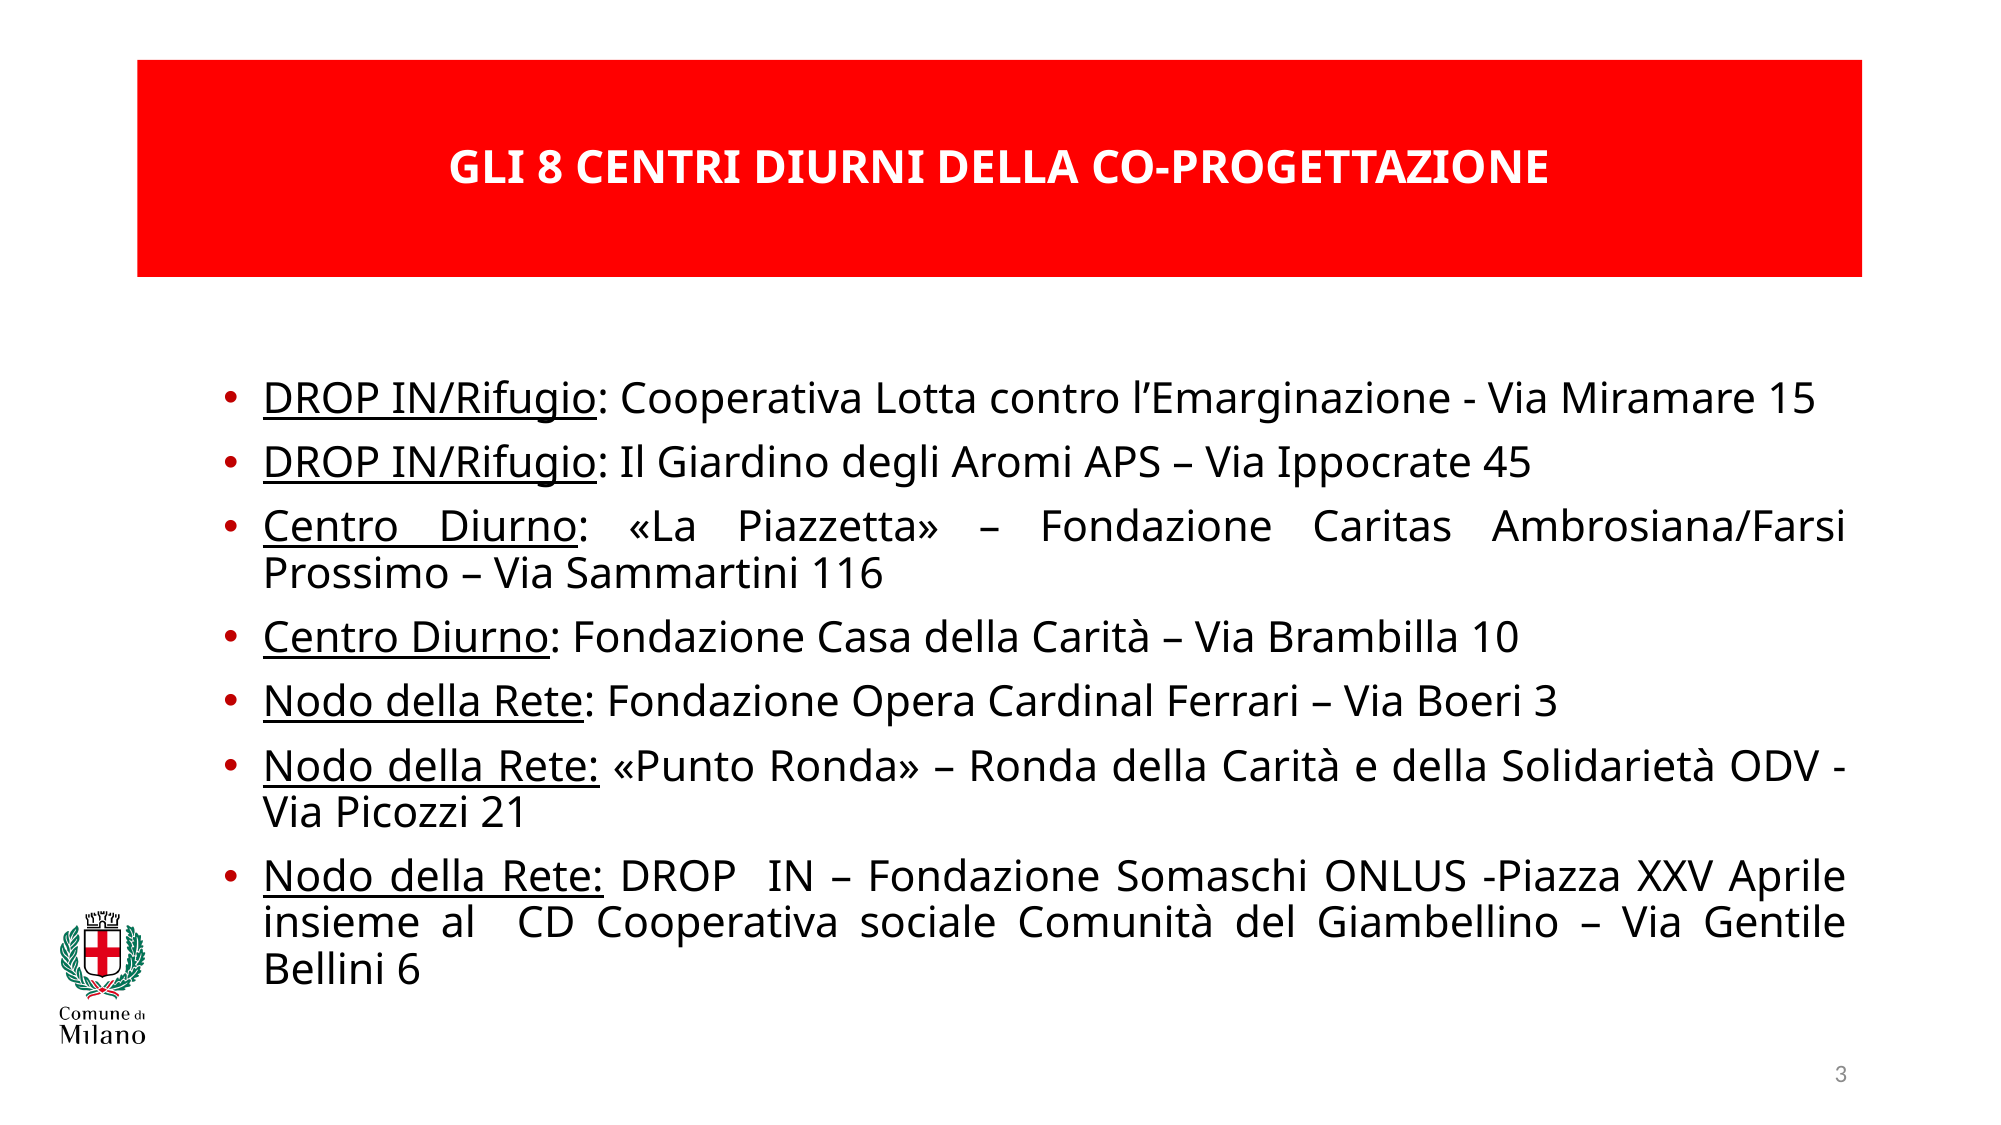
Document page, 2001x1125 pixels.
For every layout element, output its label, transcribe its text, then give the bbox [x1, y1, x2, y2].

picture [0, 817, 209, 1104]
list DROP IN/Rifugio: Cooperativa Lotta contro l’Emarginazione - Via Miramare 15 DROP IN/Rifugio: Il Giardino degli Aromi APS – Via Ippocrate 45 Centro Diurno: «La Piazzetta» – Fondazione Caritas Ambrosiana/Farsi Prossimo – Via Sammartini 116 Centro Diurno: Fondazione Casa della Carità – Via Brambilla 10 Nodo della Rete: Fondazione Opera Cardinal Ferrari – Via Boeri 3 Nodo della Rete: «Punto Ronda» – Ronda della Carità e della Solidarietà ODV - Via Picozzi 21 Nodo della Rete: DROP IN – Fondazione Somaschi ONLUS -Piazza XXV Aprile insieme al CD Cooperativa sociale Comunità del Giambellino – Via Gentile Bellini 6 [208, 299, 1863, 1017]
slide_number 3 [1412, 1042, 1863, 1103]
title GLI 8 CENTRI DIURNI DELLA CO-PROGETTAZIONE [137, 59, 1863, 277]
